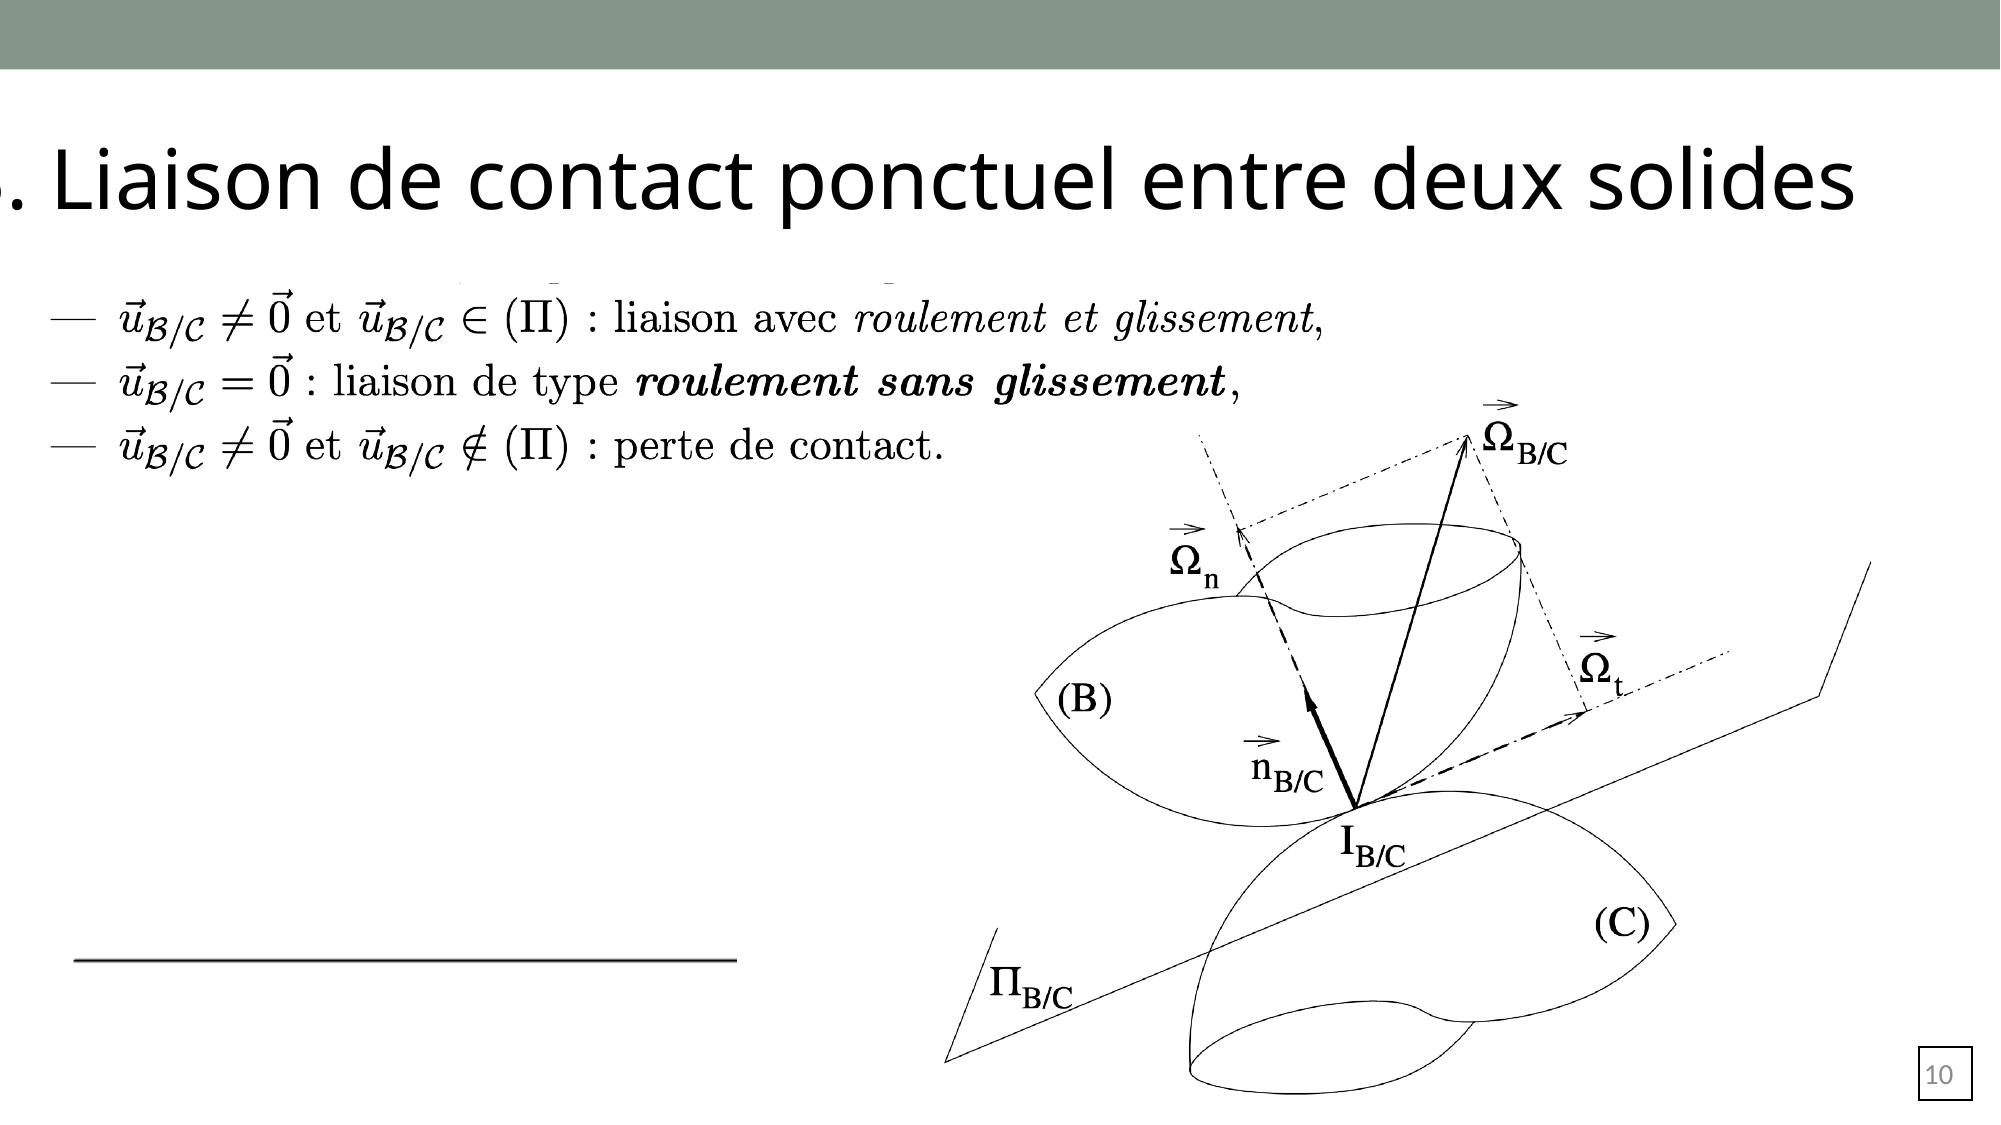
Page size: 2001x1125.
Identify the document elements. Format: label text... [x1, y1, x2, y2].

text_box 3. Liaison de contact ponctuel entre deux solides [0, 118, 1874, 234]
picture [73, 711, 737, 1043]
text_box [0, 0, 2000, 70]
picture [31, 283, 1969, 1125]
